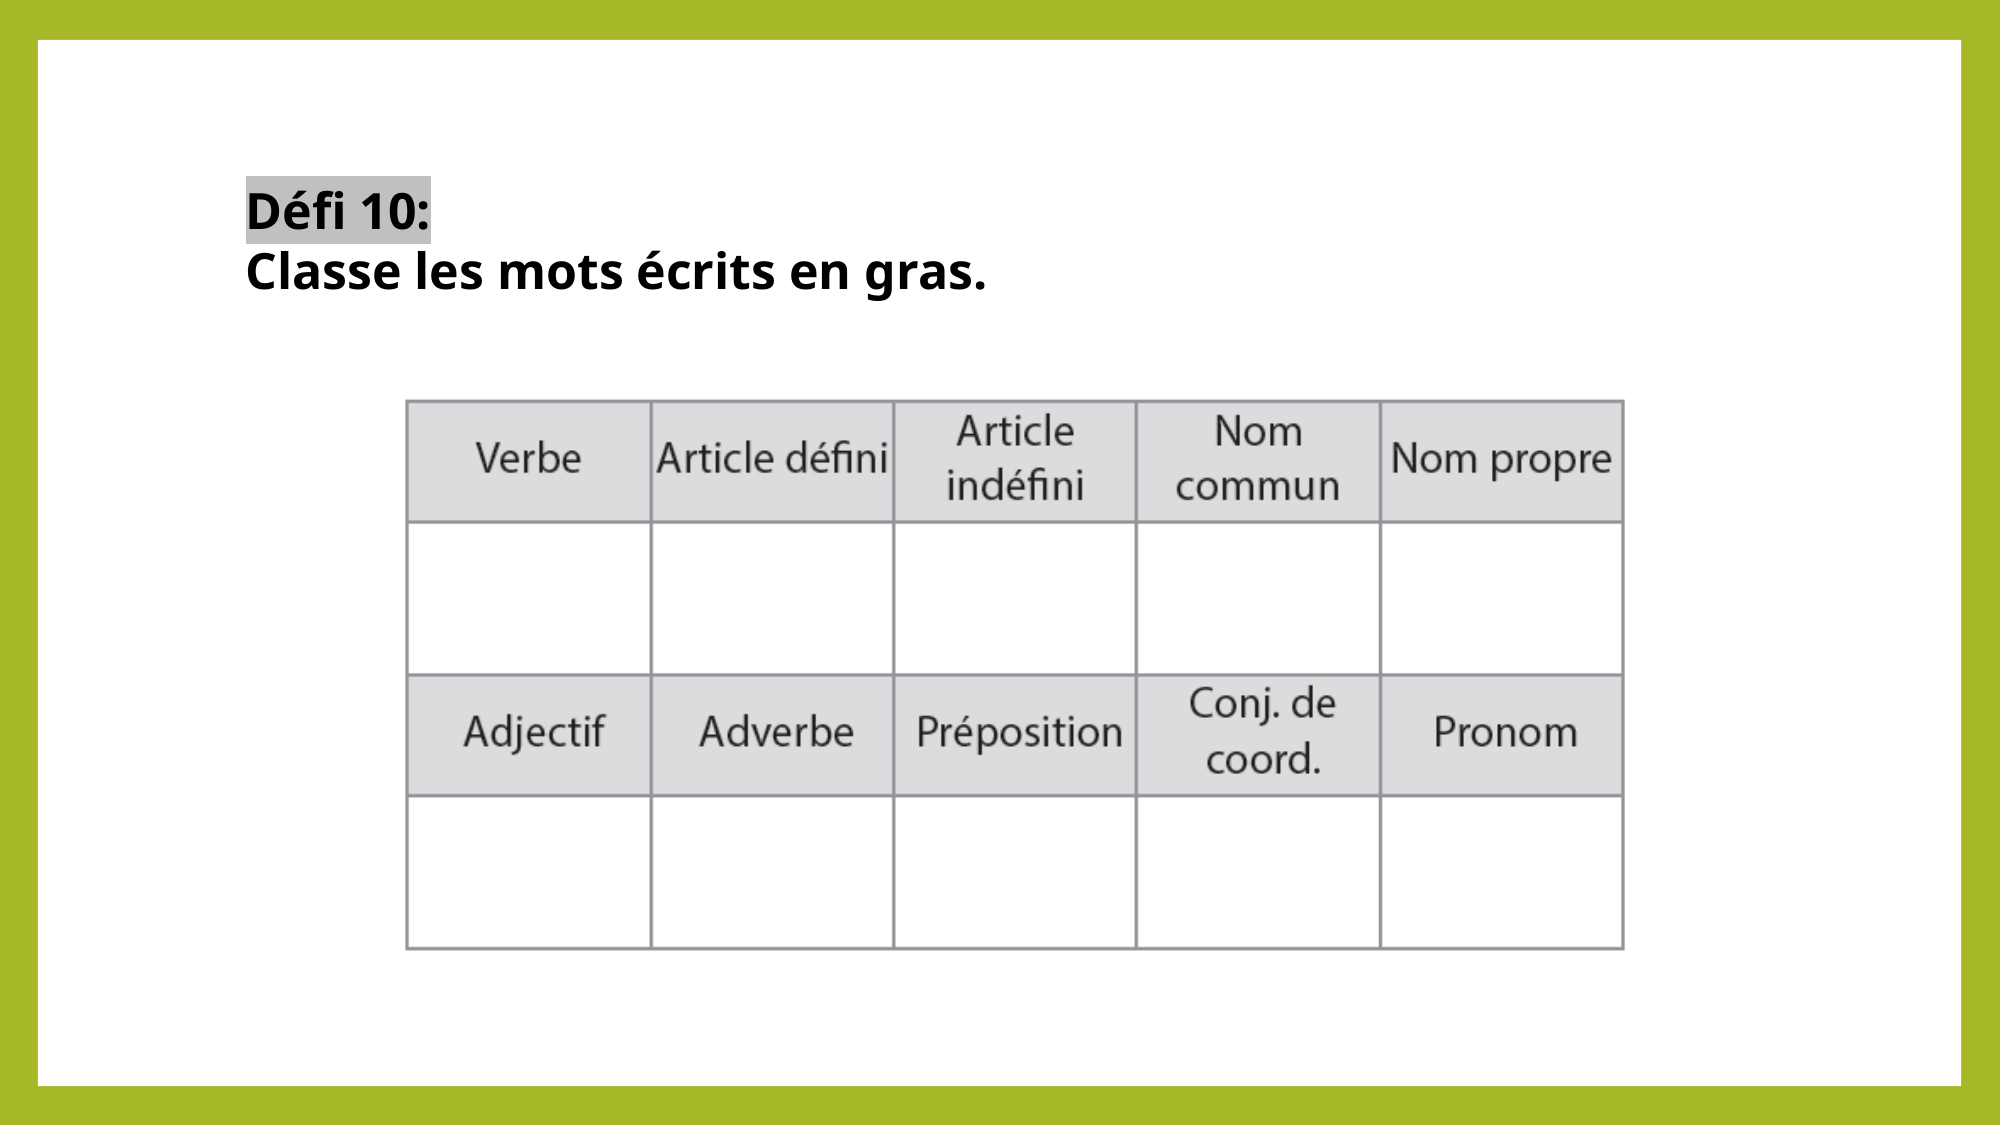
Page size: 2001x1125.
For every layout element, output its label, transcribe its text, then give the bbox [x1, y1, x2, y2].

picture [404, 383, 1643, 966]
text_box Défi 10: Classe les mots écrits en gras. [230, 172, 1231, 307]
